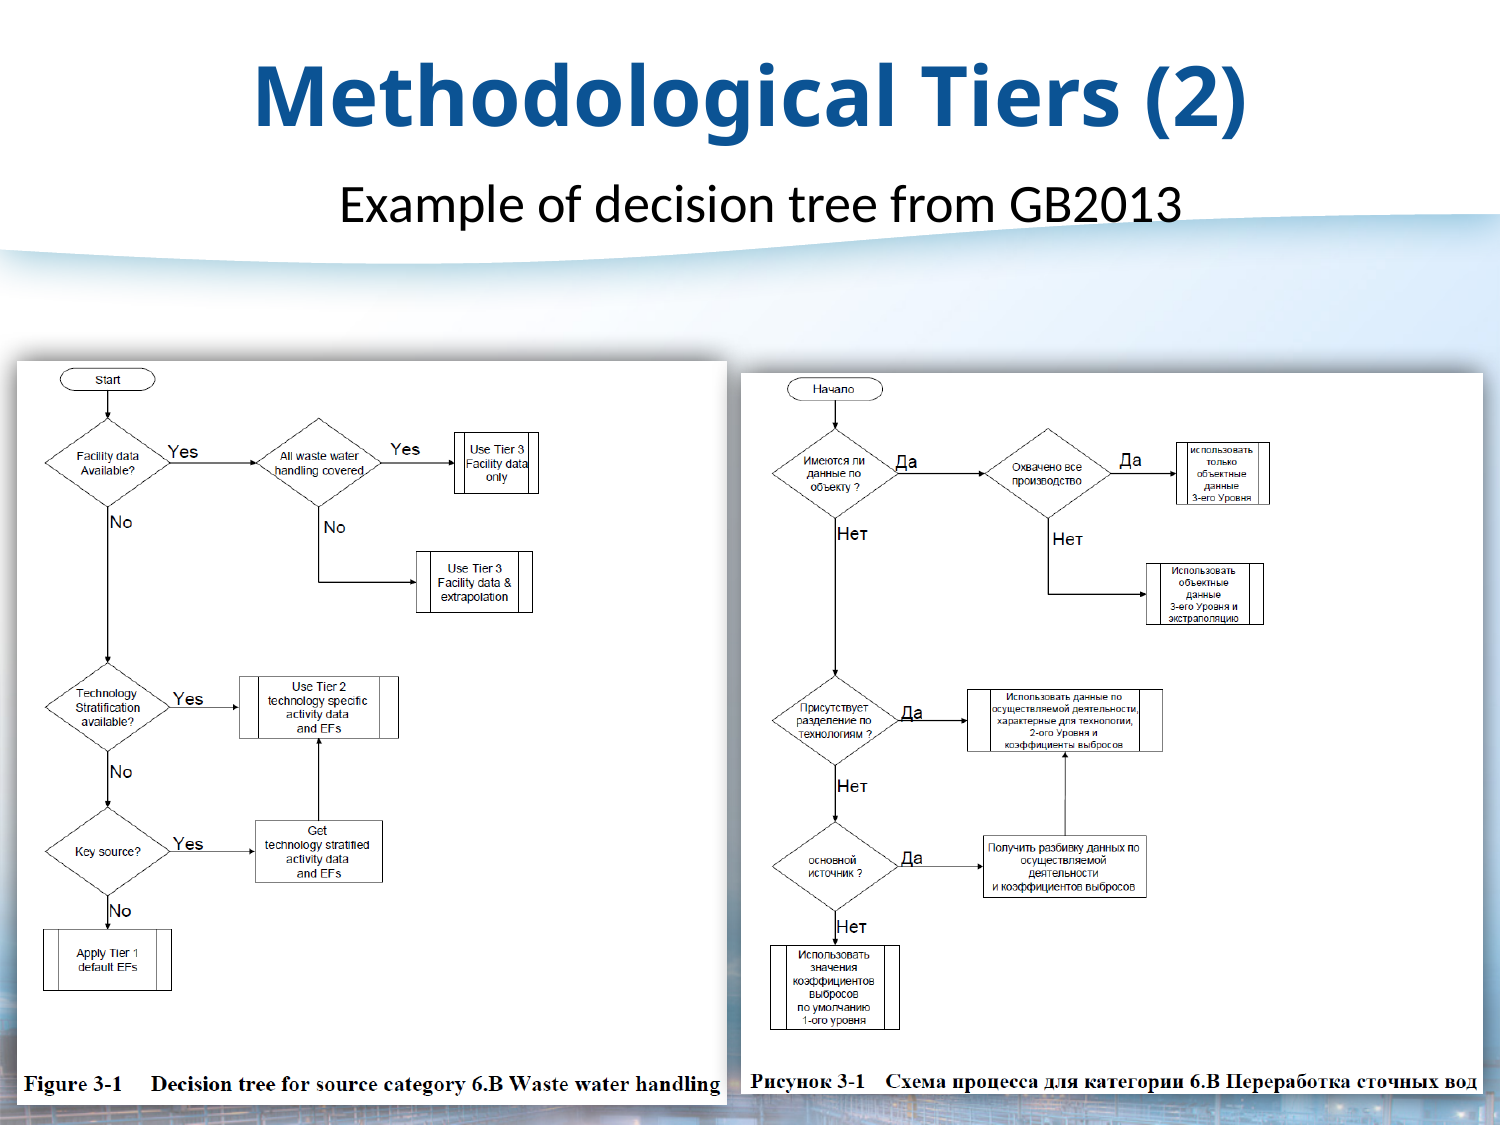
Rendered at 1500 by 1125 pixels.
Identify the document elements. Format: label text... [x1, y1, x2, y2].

title Methodological Tiers (2) [75, 45, 1425, 160]
picture [0, 215, 1500, 1125]
list Example of decision tree from GB2013 [53, 160, 1471, 244]
